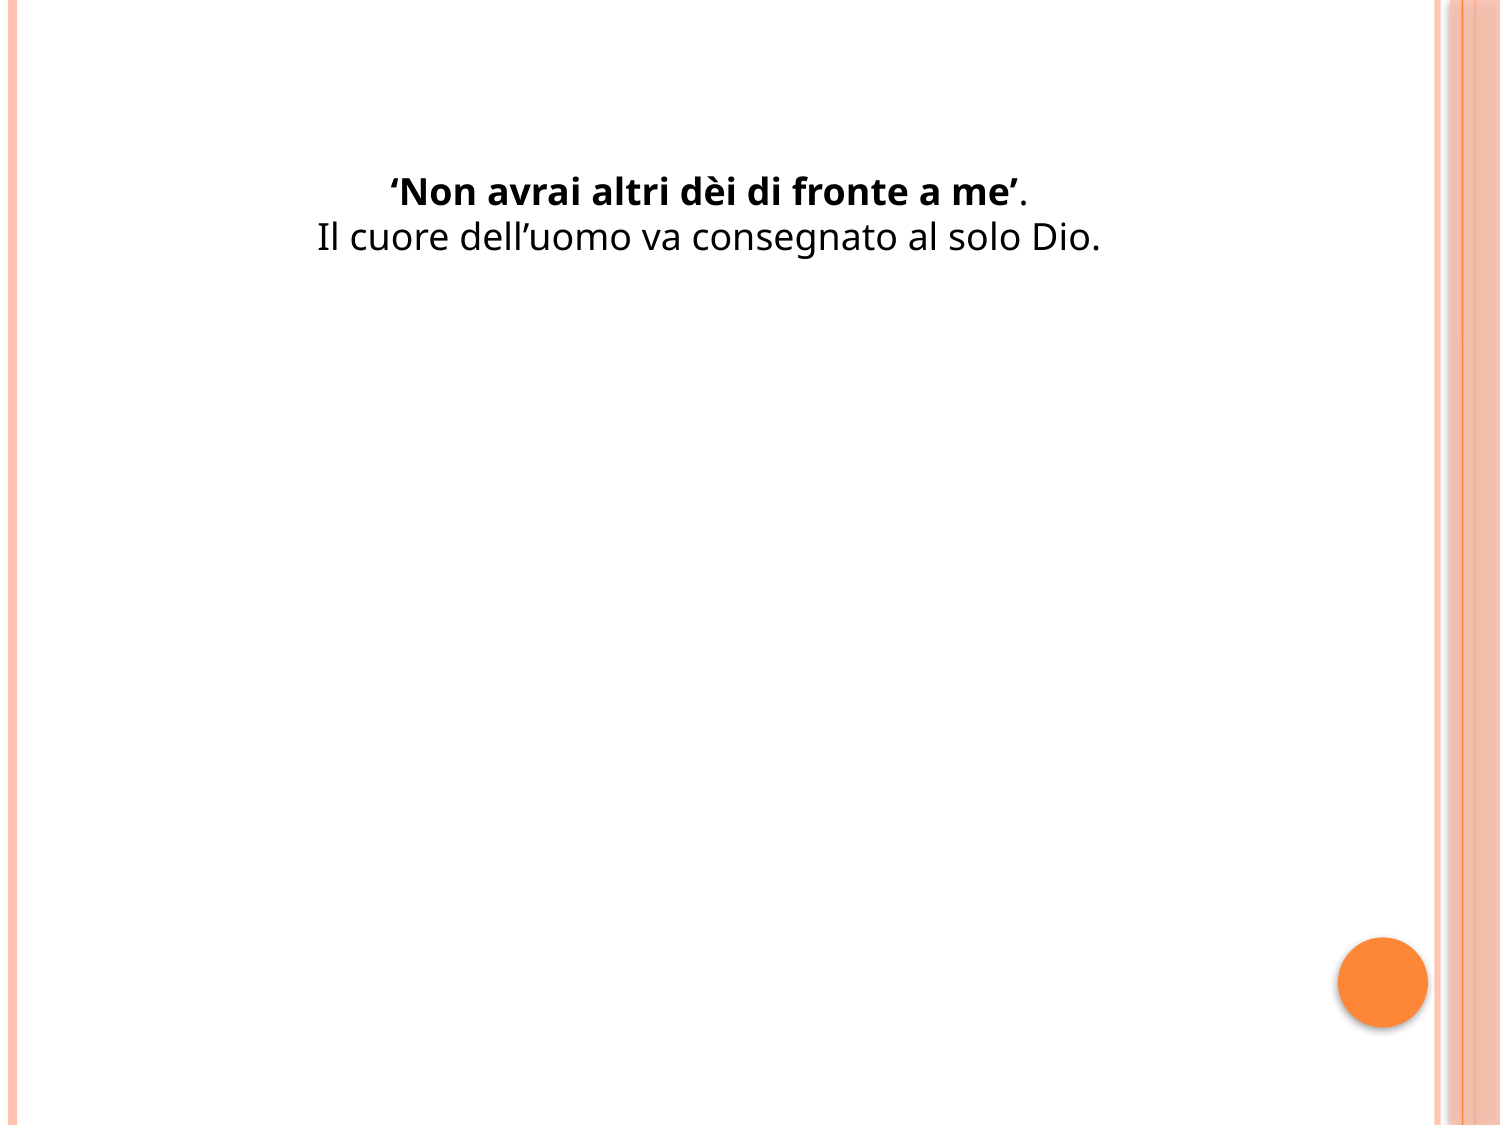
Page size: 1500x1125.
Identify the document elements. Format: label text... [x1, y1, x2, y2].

text_box ‘Non avrai altri dèi di fronte a me’. Il cuore dell’uomo va consegnato al solo Dio. [289, 160, 1140, 266]
